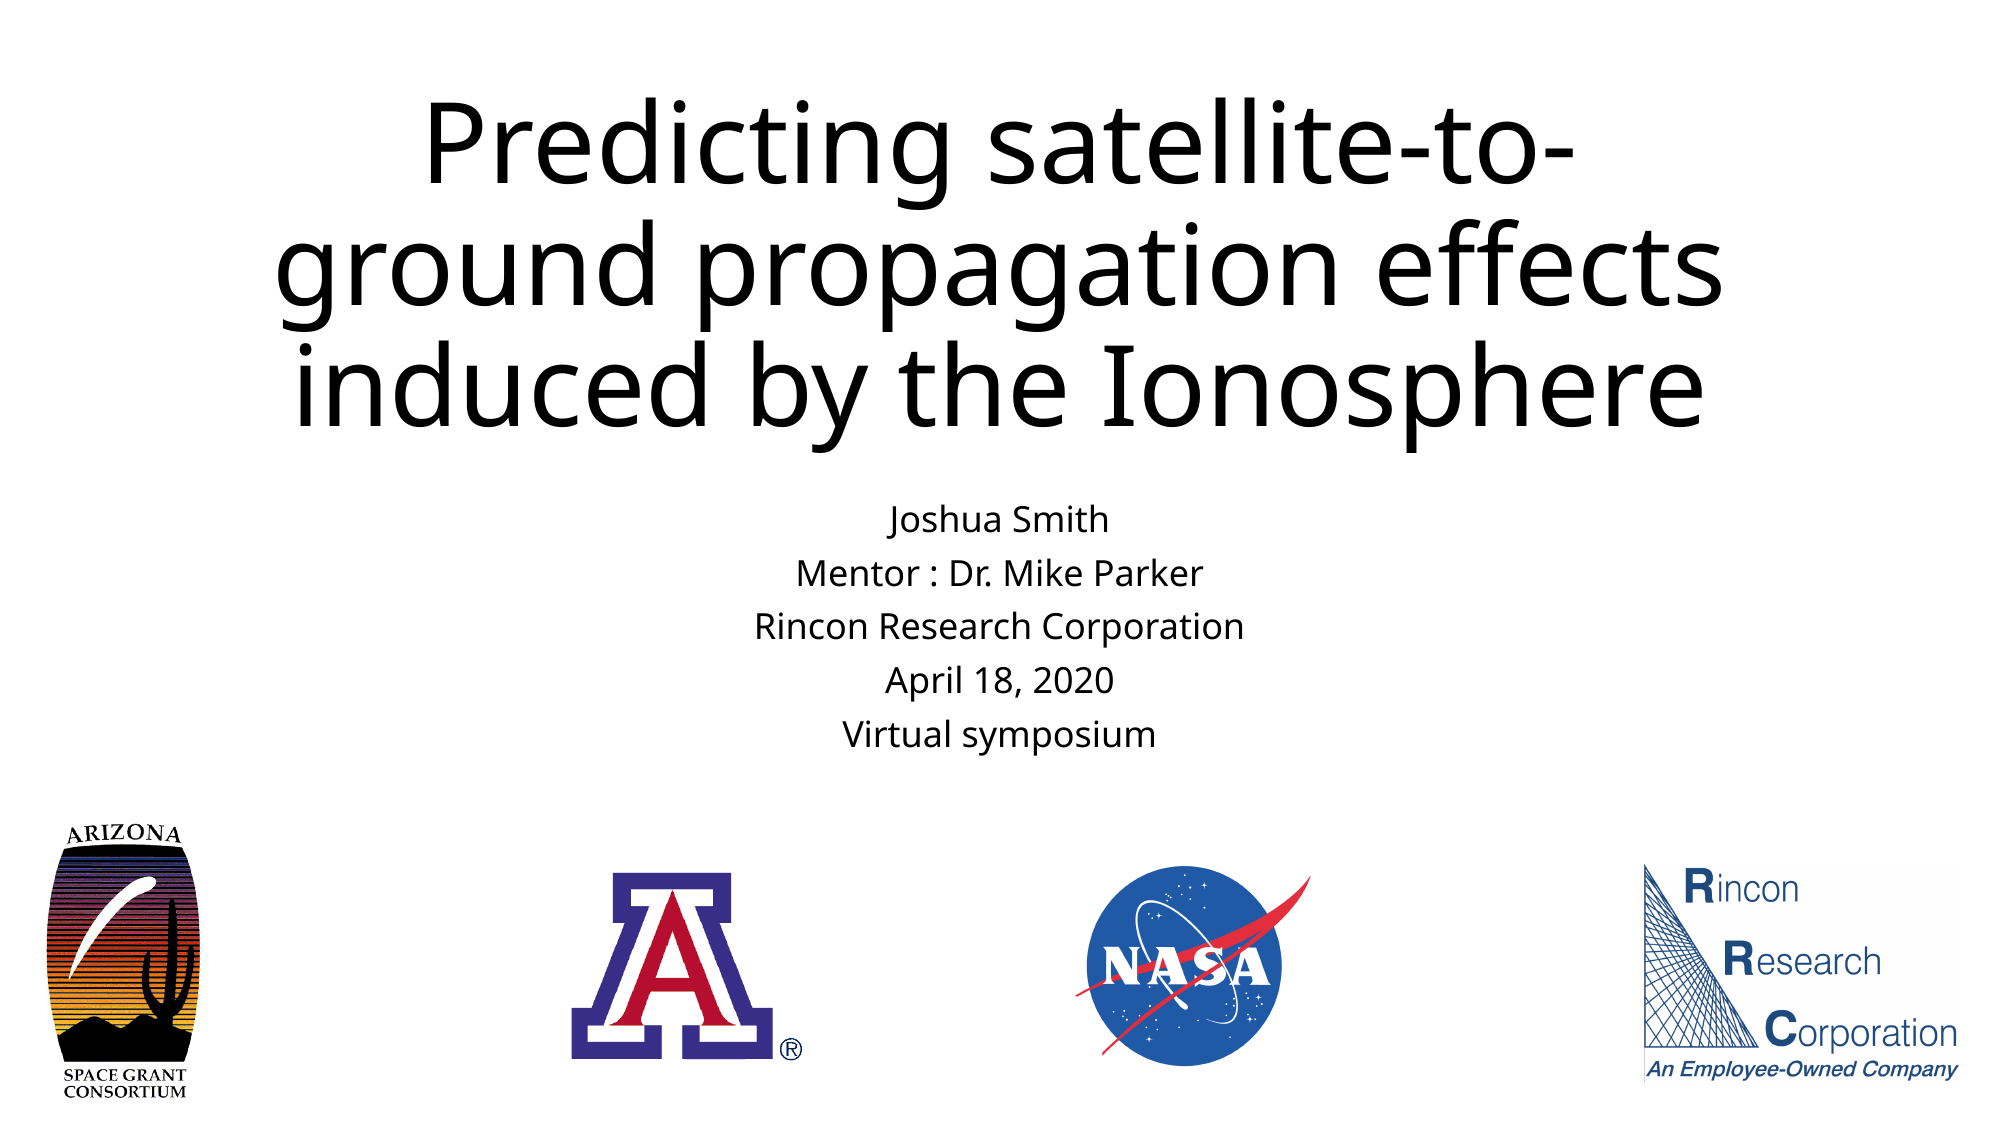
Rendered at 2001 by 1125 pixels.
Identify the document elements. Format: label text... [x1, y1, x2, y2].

subtitle Joshua Smith Mentor : Dr. Mike Parker Rincon Research Corporation April 18, 2020 Virtual symposium [249, 493, 1750, 766]
picture [39, 818, 204, 1100]
picture [564, 864, 802, 1067]
title Predicting satellite-to-ground propagation effects induced by the Ionosphere [249, 66, 1750, 459]
picture [1073, 864, 1312, 1068]
picture [1644, 864, 1960, 1082]
